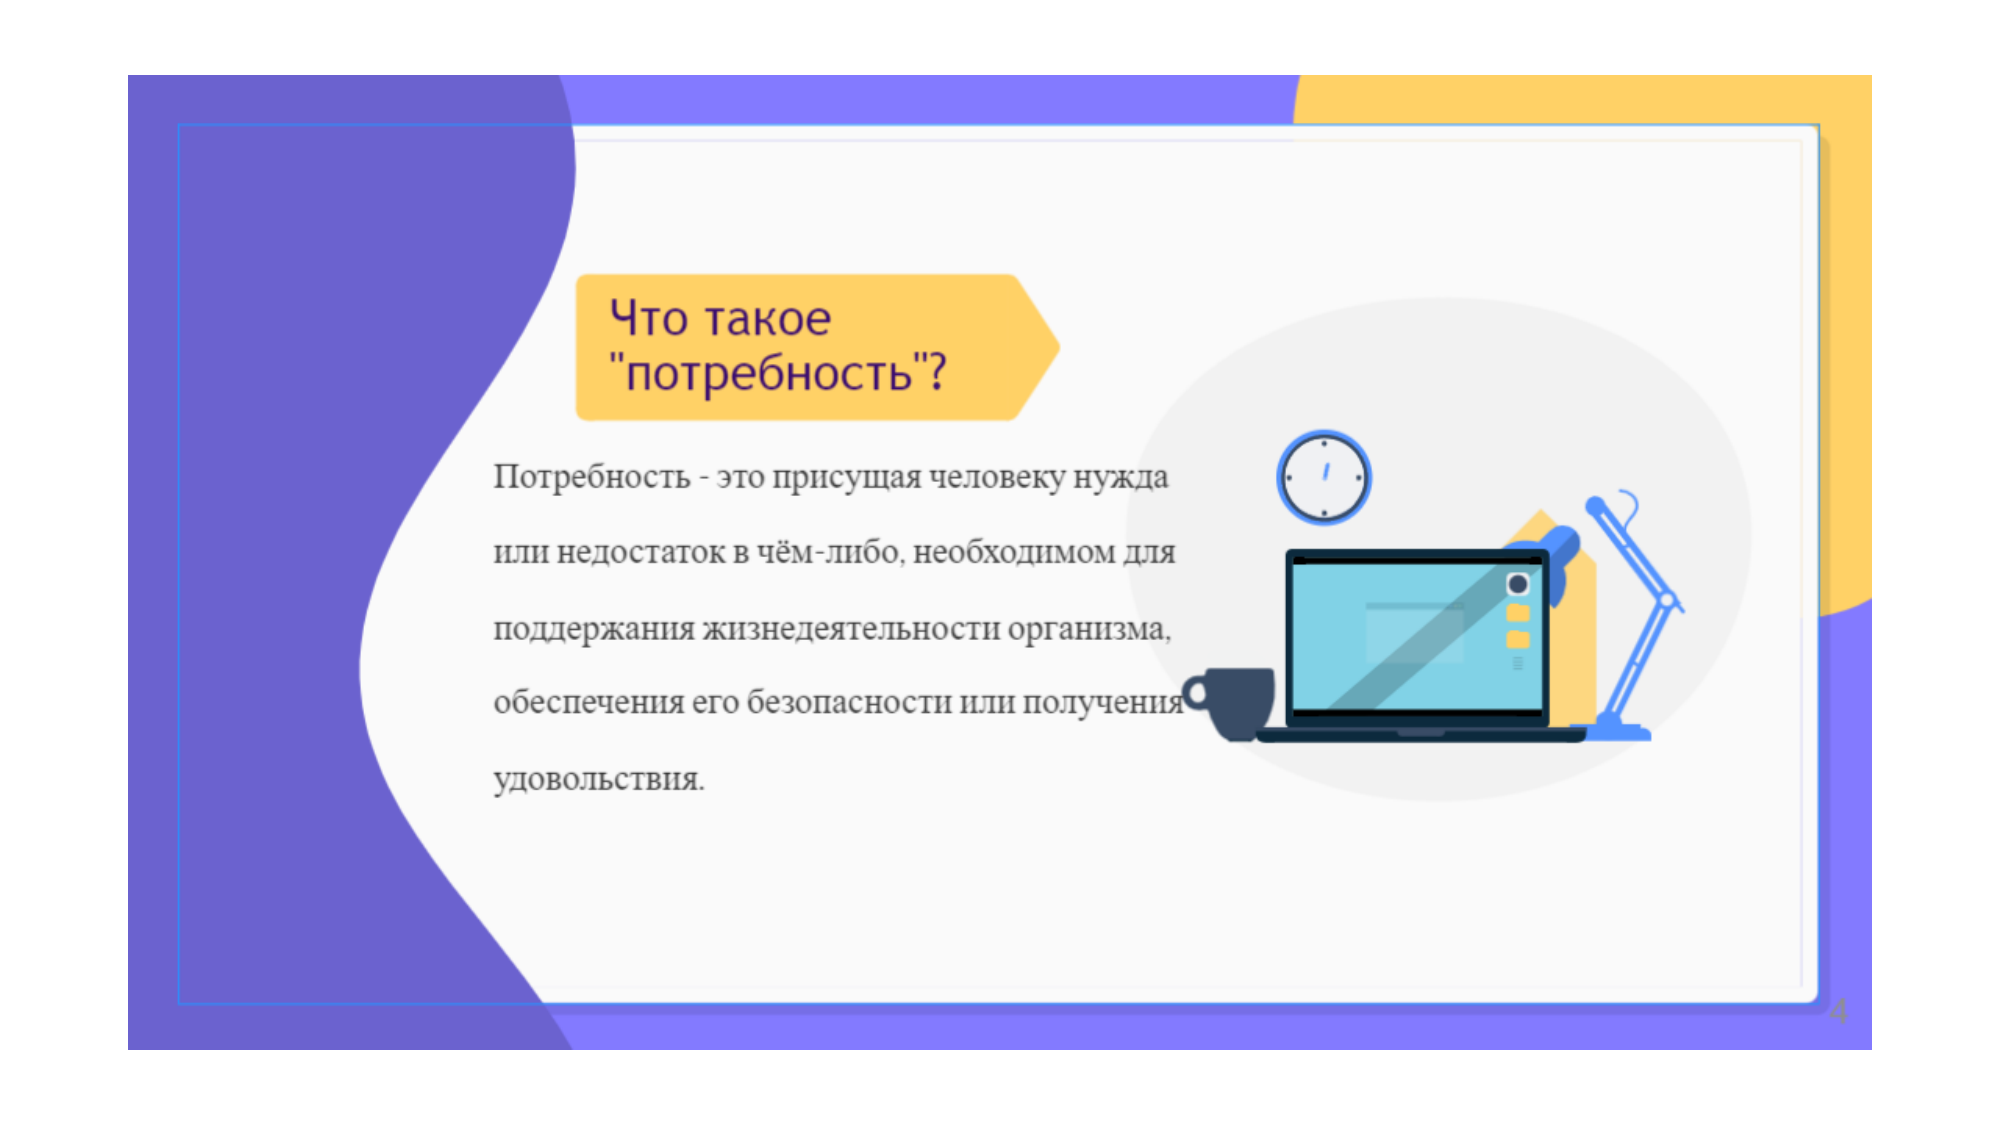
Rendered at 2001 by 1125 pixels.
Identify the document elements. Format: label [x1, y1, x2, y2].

picture [128, 75, 1872, 1050]
